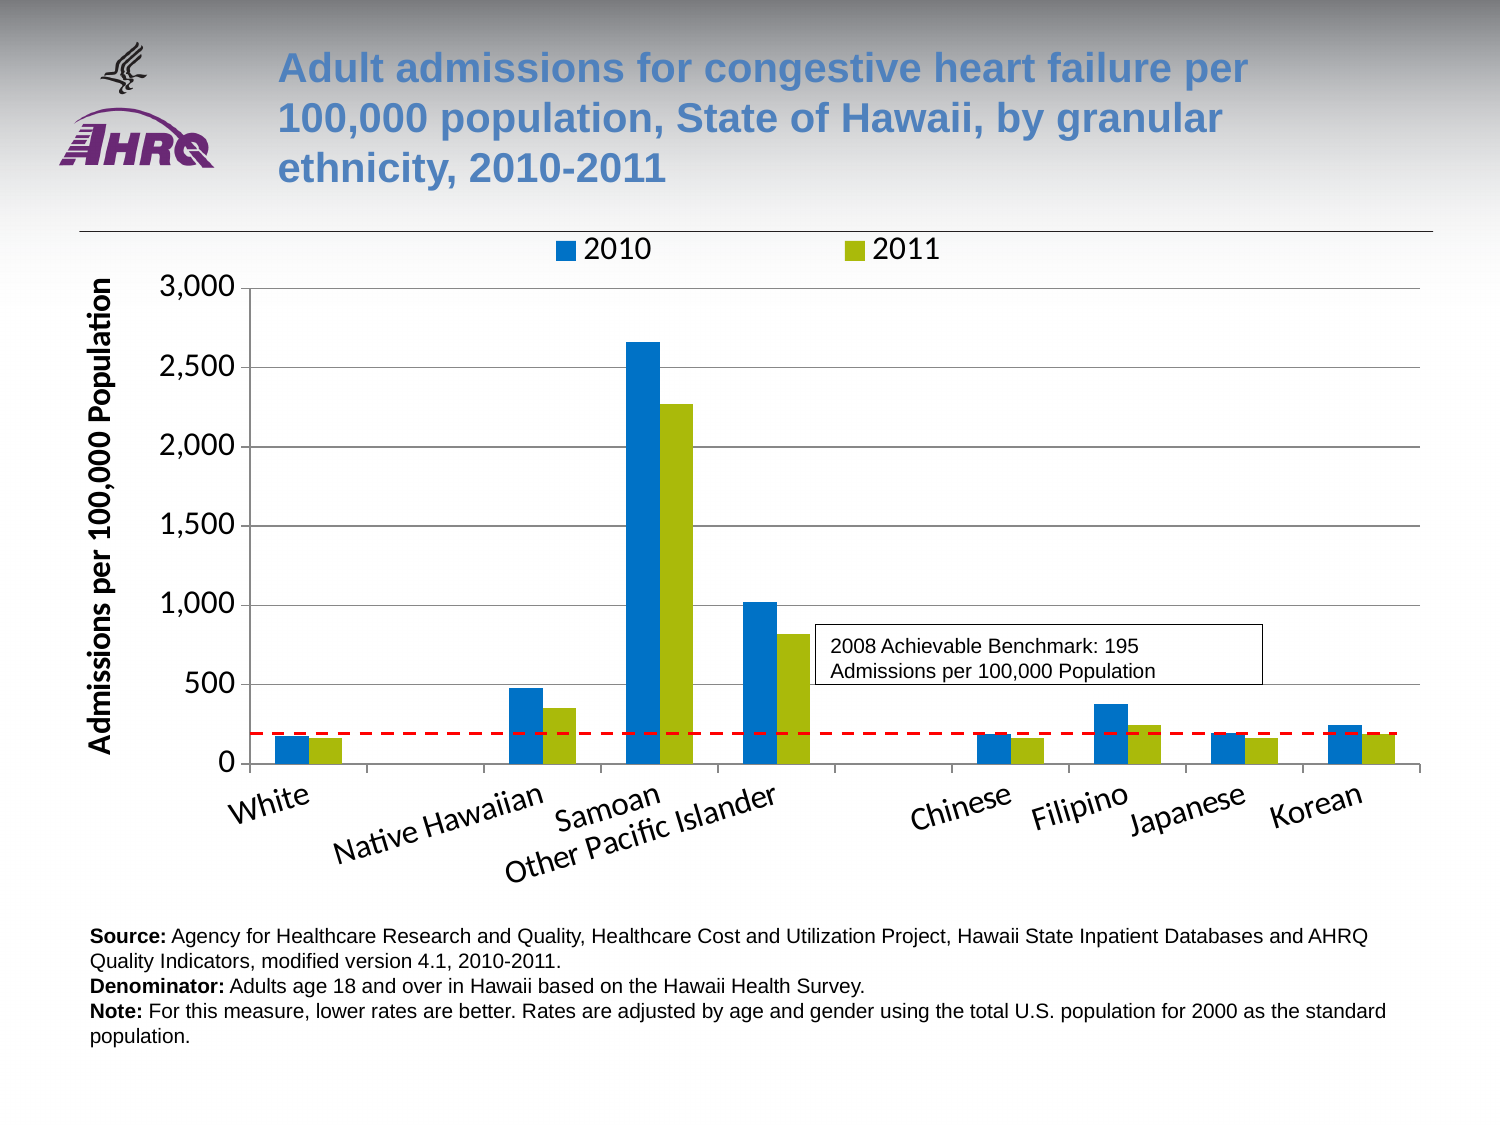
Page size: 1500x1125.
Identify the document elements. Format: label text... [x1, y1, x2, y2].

text_box Source: Agency for Healthcare Research and Quality, Healthcare Cost and Utilization Project, Hawaii State Inpatient Databases and AHRQ Quality Indicators, modified version 4.1, 2010-2011. Denominator: Adults age 18 and over in Hawaii based on the Hawaii Health Survey. Note: For this measure, lower rates are better. Rates are adjusted by age and gender using the total U.S. population for 2000 as the standard population. [74, 922, 1425, 1055]
chart [74, 224, 1426, 916]
picture [0, 0, 1500, 1125]
title Adult admissions for congestive heart failure per 100,000 population, State of Hawaii, by granular ethnicity, 2010-2011 [262, 45, 1388, 188]
